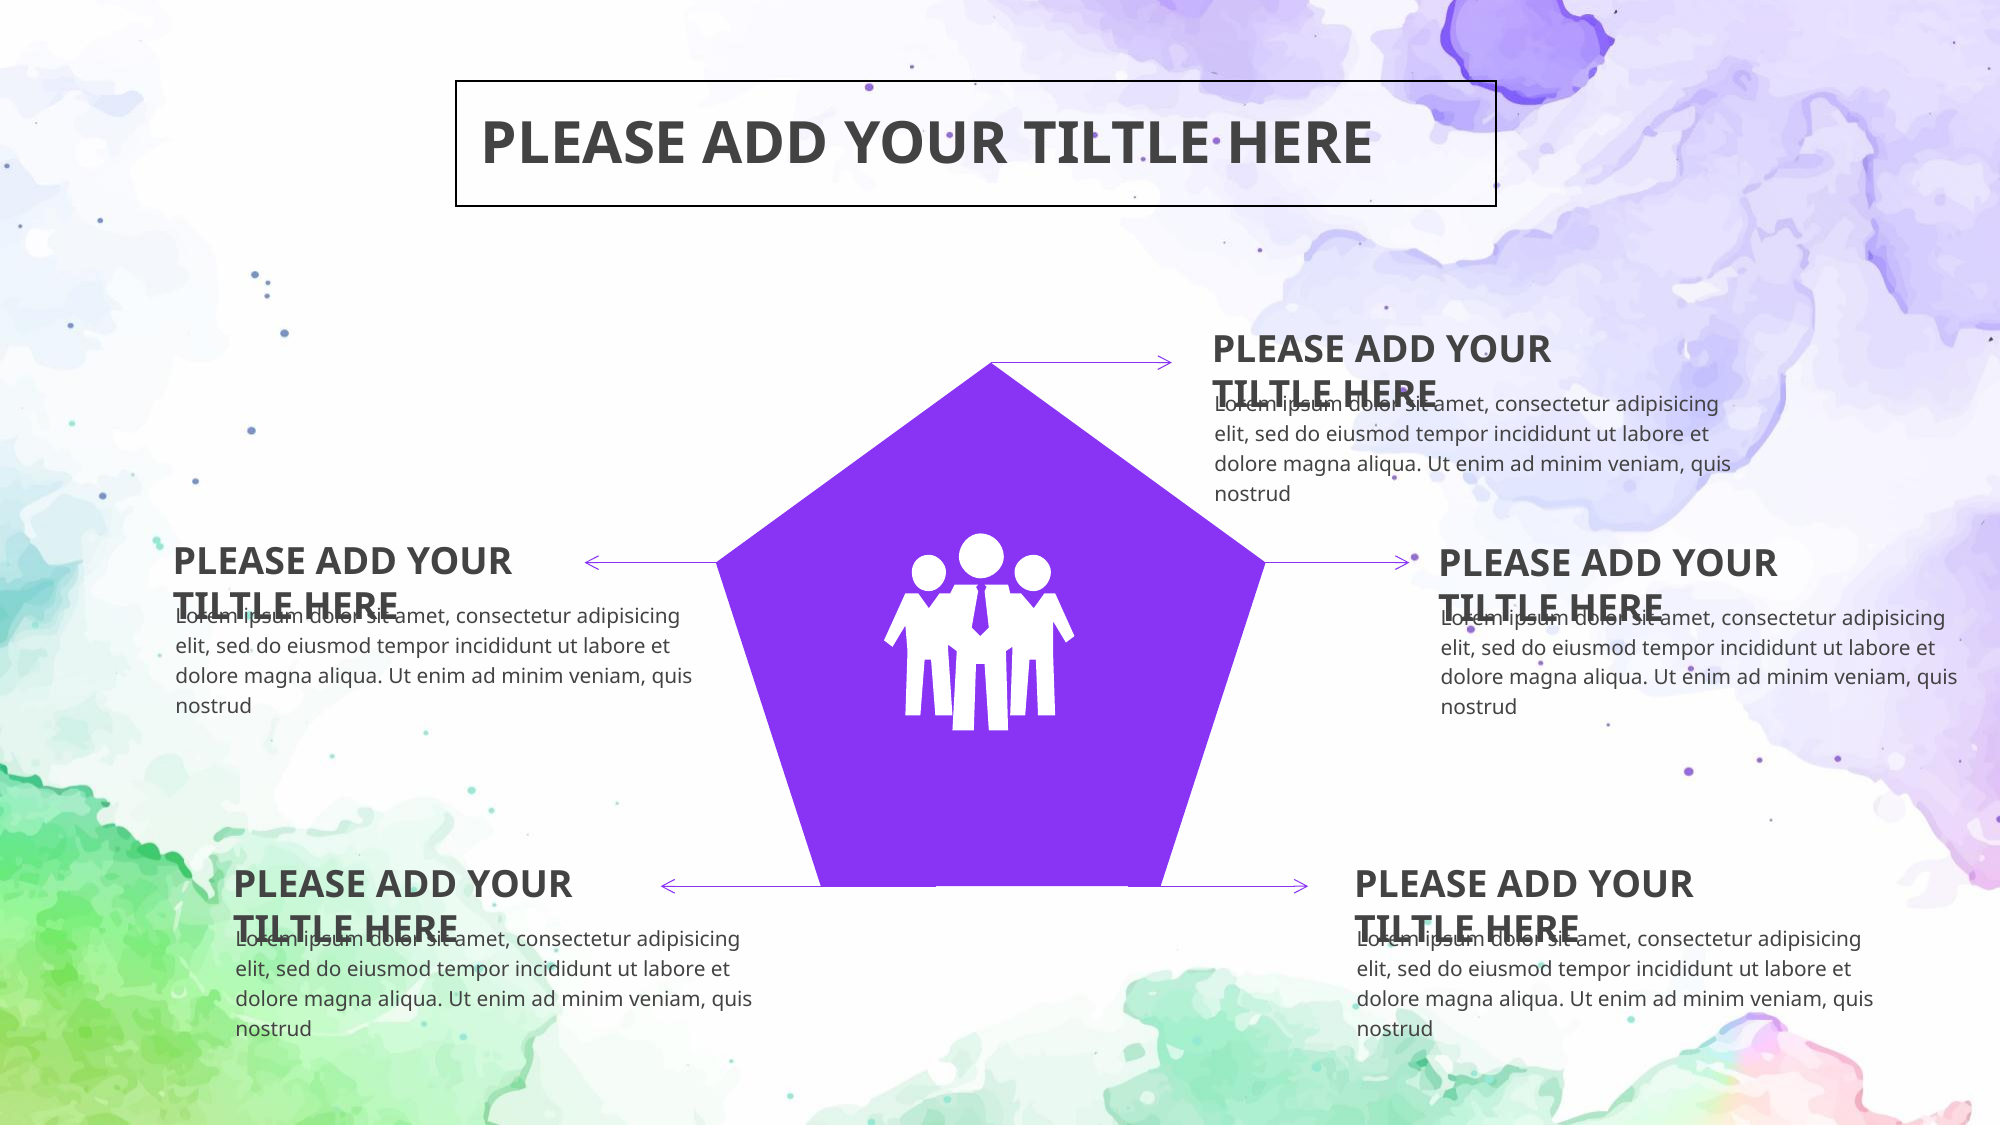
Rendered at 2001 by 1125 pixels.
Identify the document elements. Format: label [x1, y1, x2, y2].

text_box [911, 554, 947, 592]
picture [0, 0, 2000, 1125]
text_box [1339, 852, 1908, 1020]
text_box [455, 80, 1497, 207]
text_box [1423, 531, 1992, 699]
text_box [727, 361, 1267, 888]
text_box [158, 529, 727, 697]
text_box [218, 852, 787, 1020]
text_box [1014, 554, 1051, 592]
text_box [958, 533, 1004, 579]
text_box [883, 584, 1075, 731]
text_box [1197, 317, 1766, 485]
